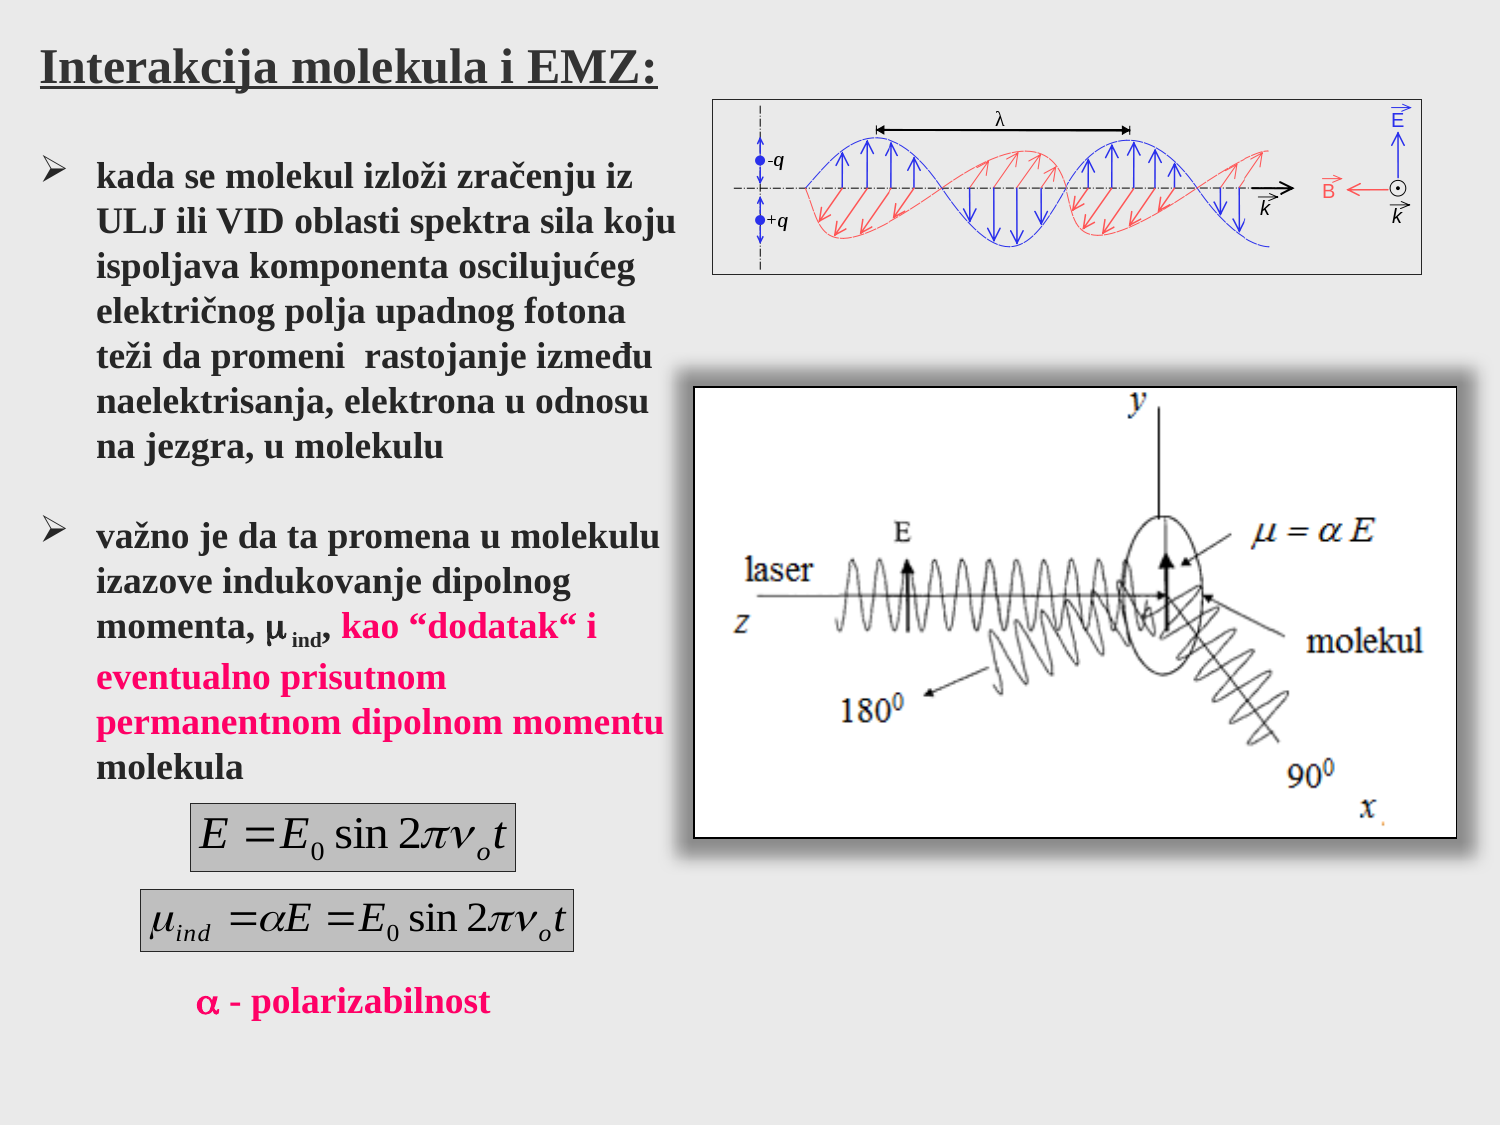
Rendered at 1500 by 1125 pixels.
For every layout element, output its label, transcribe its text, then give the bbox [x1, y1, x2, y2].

text_box Interakcija molekula i EMZ: kada se molekul izloži zračenju iz ULJ ili VID oblasti spektra sila koju ispoljava komponenta oscilujućeg električnog polja upadnog fotona teži da promeni rastojanje između naelektrisanja, elektrona u odnosu na jezgra, u molekulu važno je da ta promena u molekulu izazove indukovanje dipolnog momenta,  ind, kao “dodatak“ i eventualno prisutnom permanentnom dipolnom momentu molekula [24, 37, 700, 1100]
picture [694, 387, 1456, 838]
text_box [190, 803, 516, 872]
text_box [140, 889, 574, 953]
text_box  - polarizabilnost [181, 977, 506, 1029]
picture [712, 99, 1423, 275]
